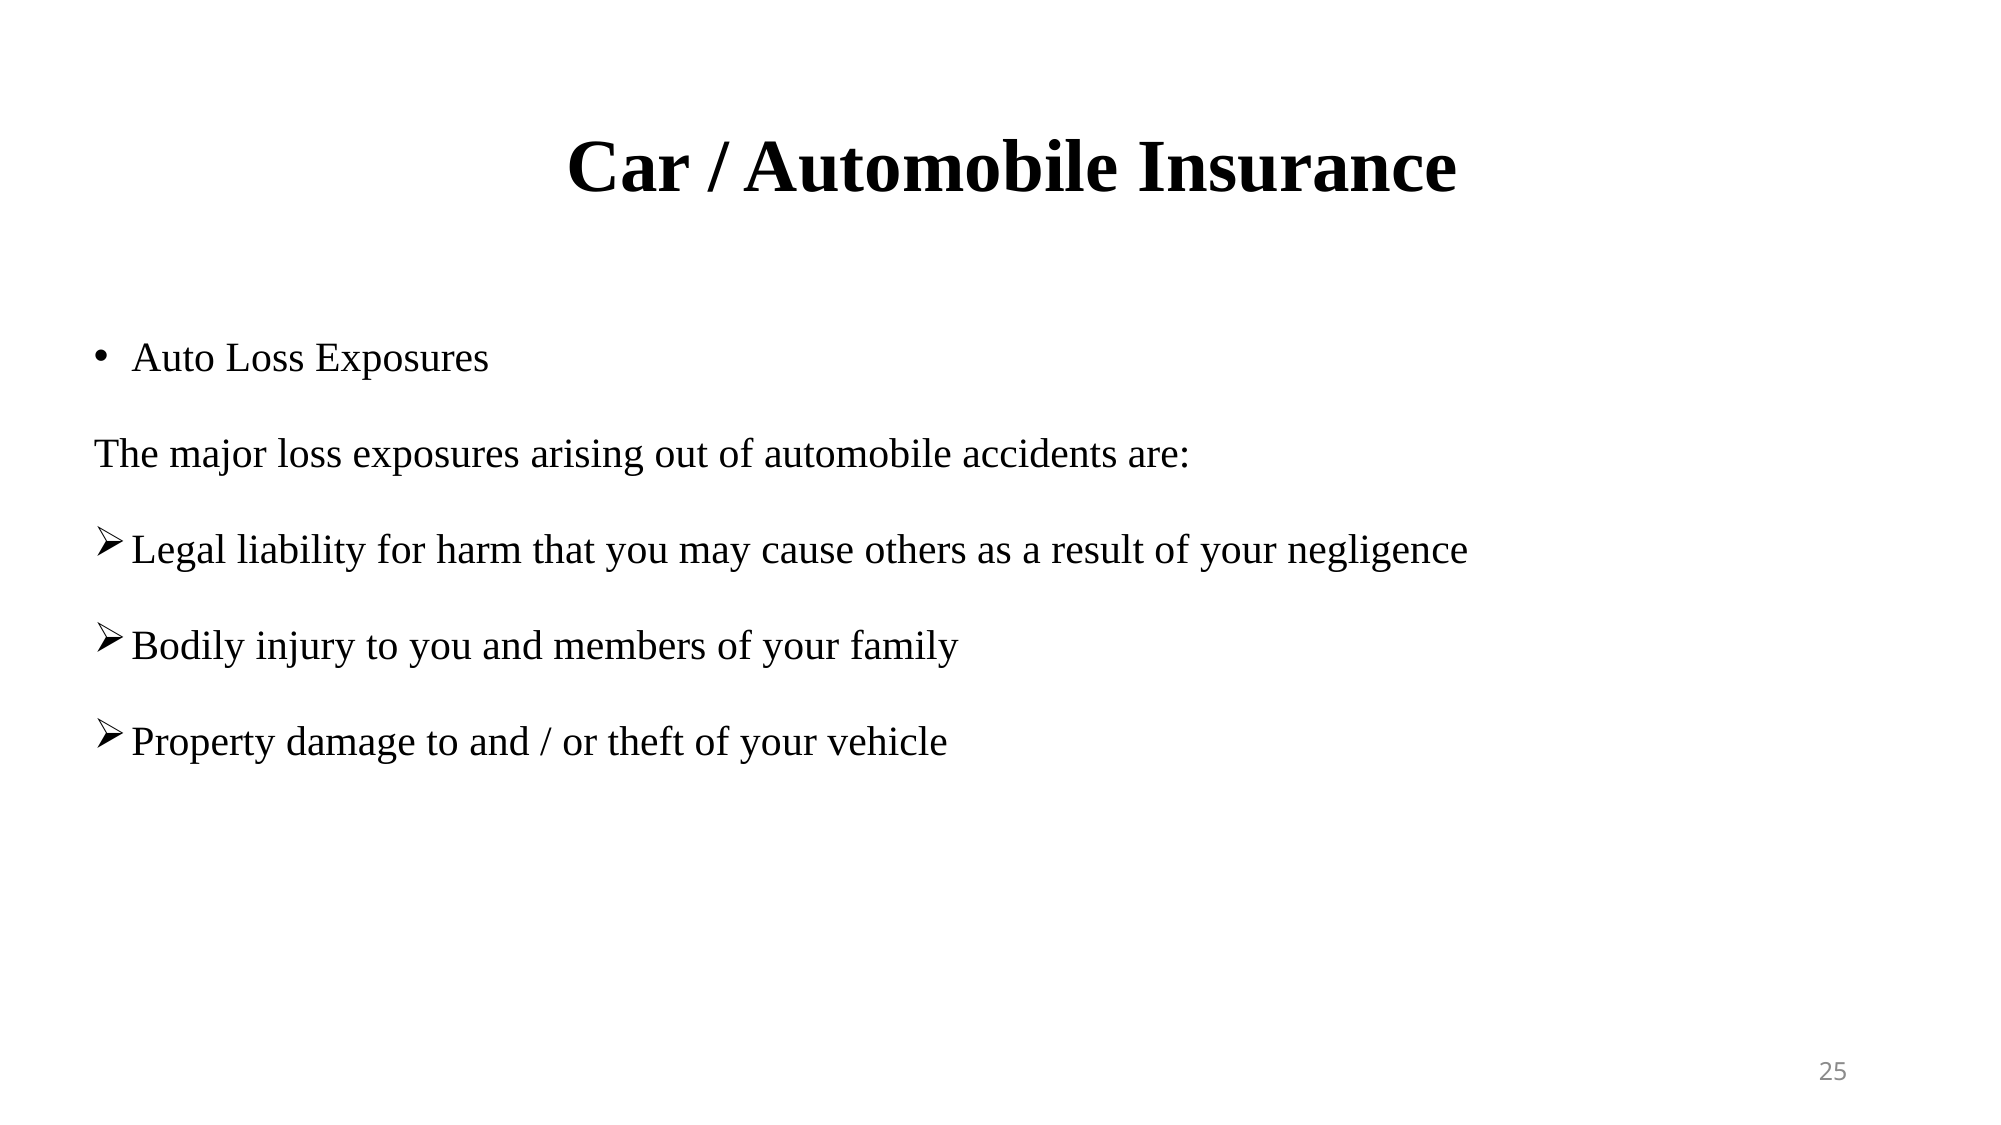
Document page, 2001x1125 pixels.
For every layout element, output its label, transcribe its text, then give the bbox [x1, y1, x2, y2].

slide_number 25 [1412, 1042, 1863, 1103]
title Car / Automobile Insurance [112, 99, 1913, 236]
list Auto Loss Exposures The major loss exposures arising out of automobile accidents are: Legal liability for harm that you may cause others as a result of your negligence Bodily injury to you and members of your family Property damage to and / or theft of your vehicle [78, 297, 1913, 981]
